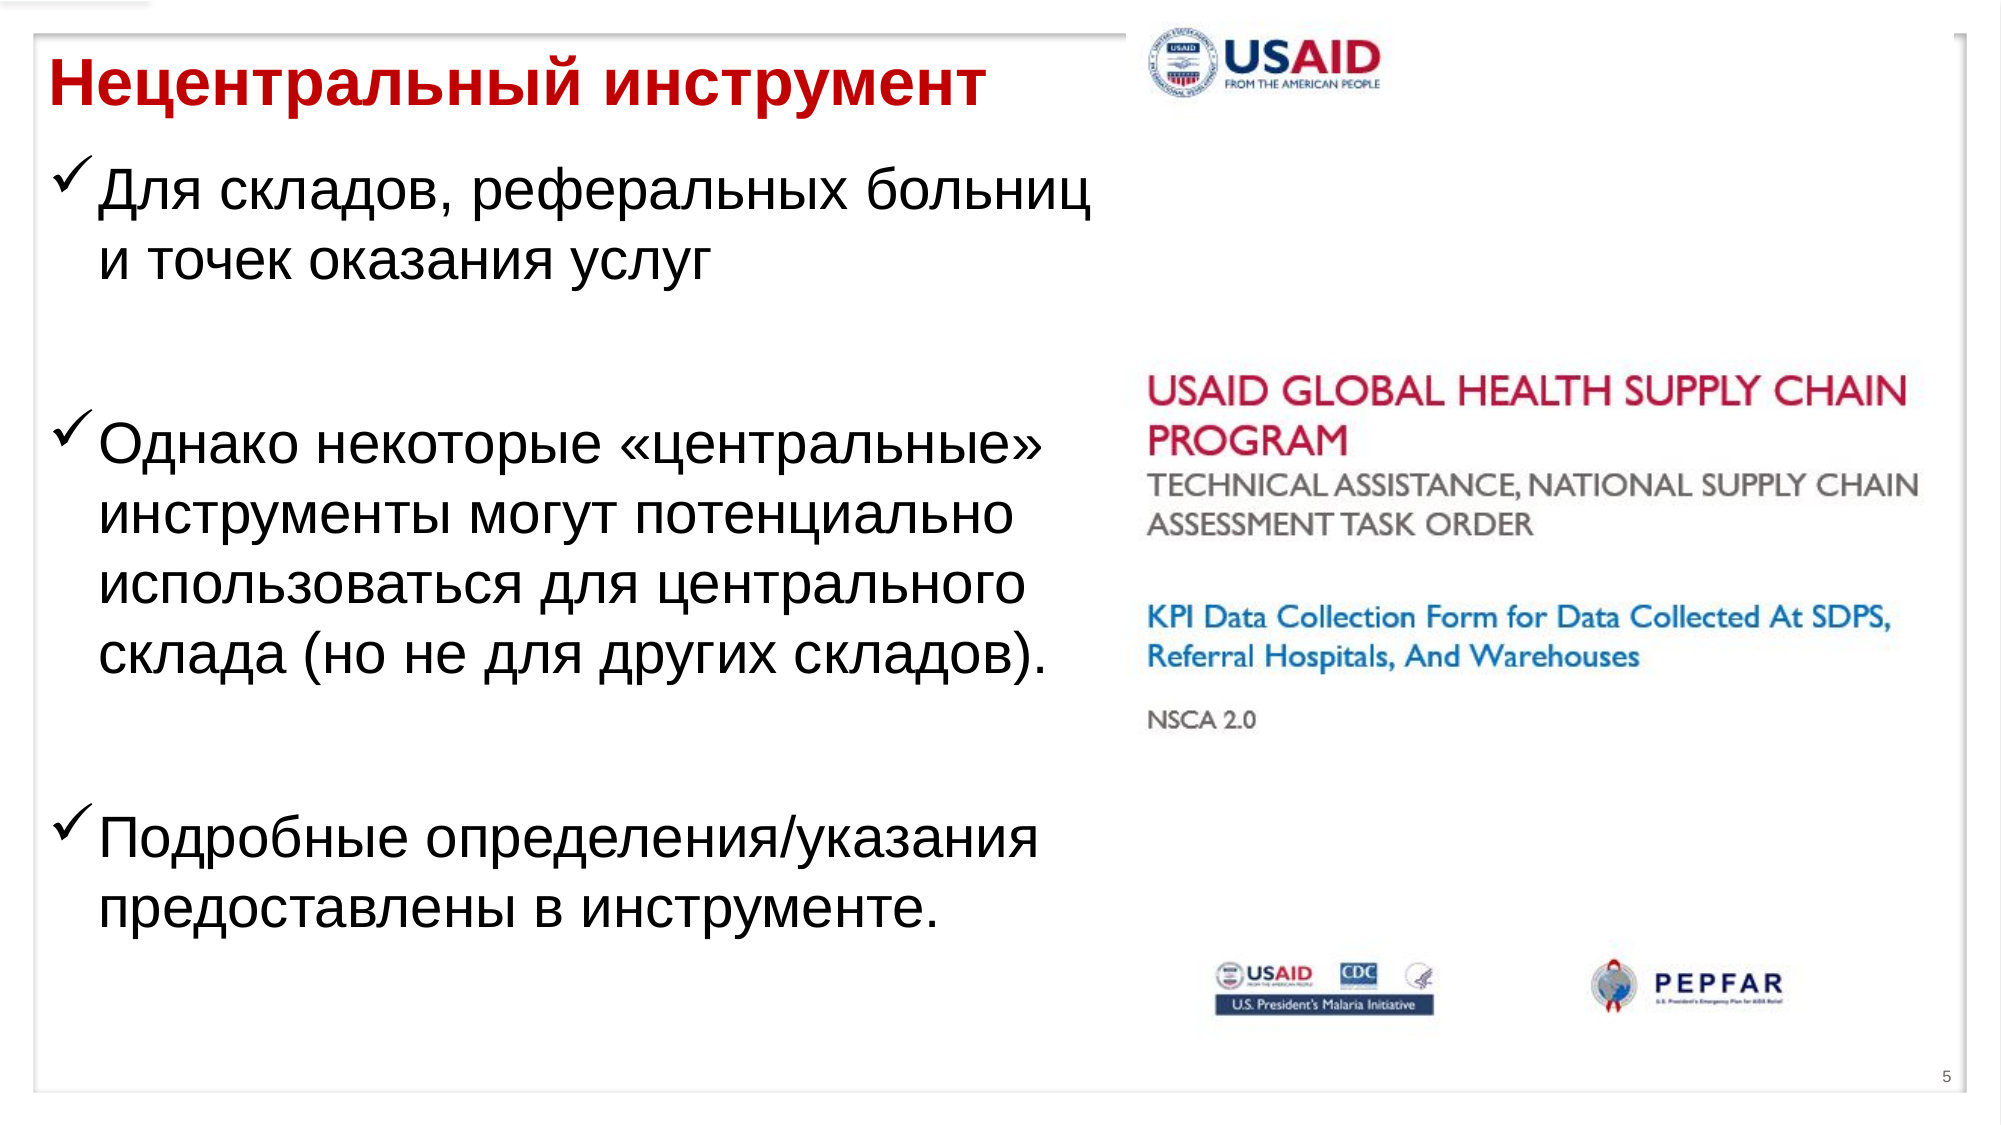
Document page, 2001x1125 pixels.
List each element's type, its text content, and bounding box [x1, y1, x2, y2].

list Для складов, реферальных больниц и точек оказания услуг Однако некоторые «центральные» инструменты могут потенциально использоваться для центрального склада (но не для других складов). Подробные определения/указания предоставлены в инструменте. [33, 144, 1150, 1079]
picture [1125, 0, 1954, 1050]
slide_number 5 [1500, 1058, 1967, 1094]
title Нецентральный инструмент [33, 30, 1120, 127]
